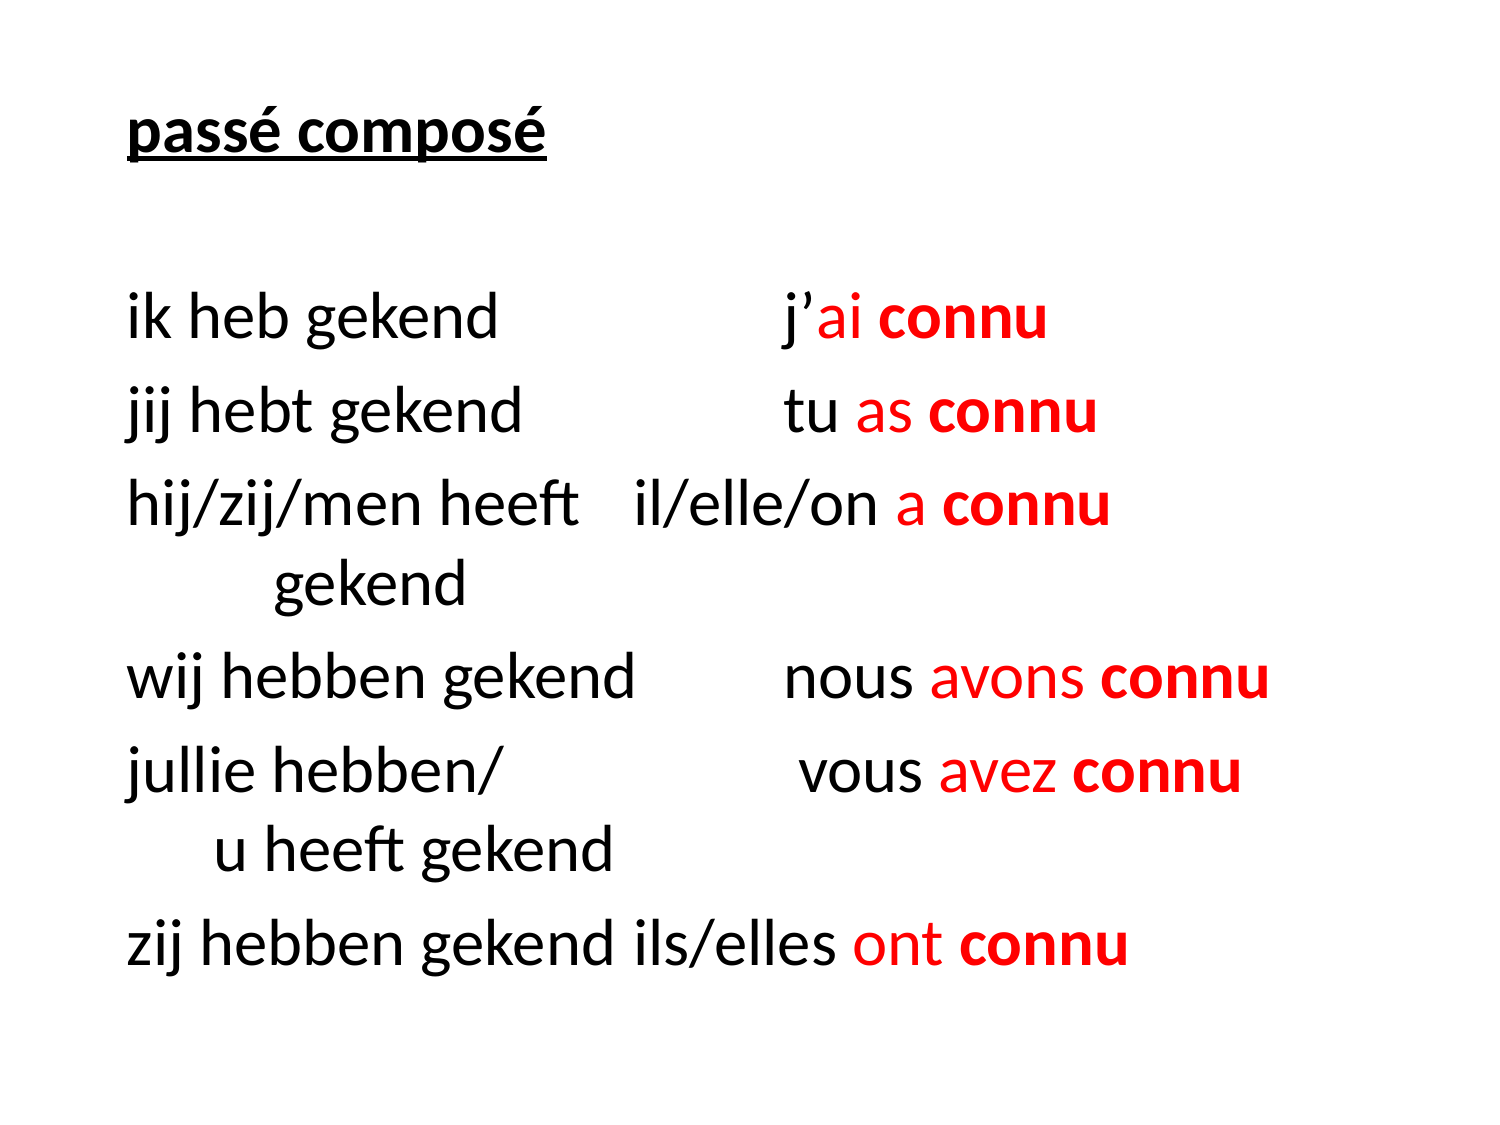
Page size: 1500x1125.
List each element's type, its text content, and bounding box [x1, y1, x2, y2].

text_box passé composé ik heb gekend j’ai connu jij hebt gekend tu as connu hij/zij/men heeft il/elle/on a connu gekend wij hebben gekend nous avons connu jullie hebben/ vous avez connu u heeft gekend zij hebben gekend ils/elles ont connu [112, 78, 1424, 1024]
